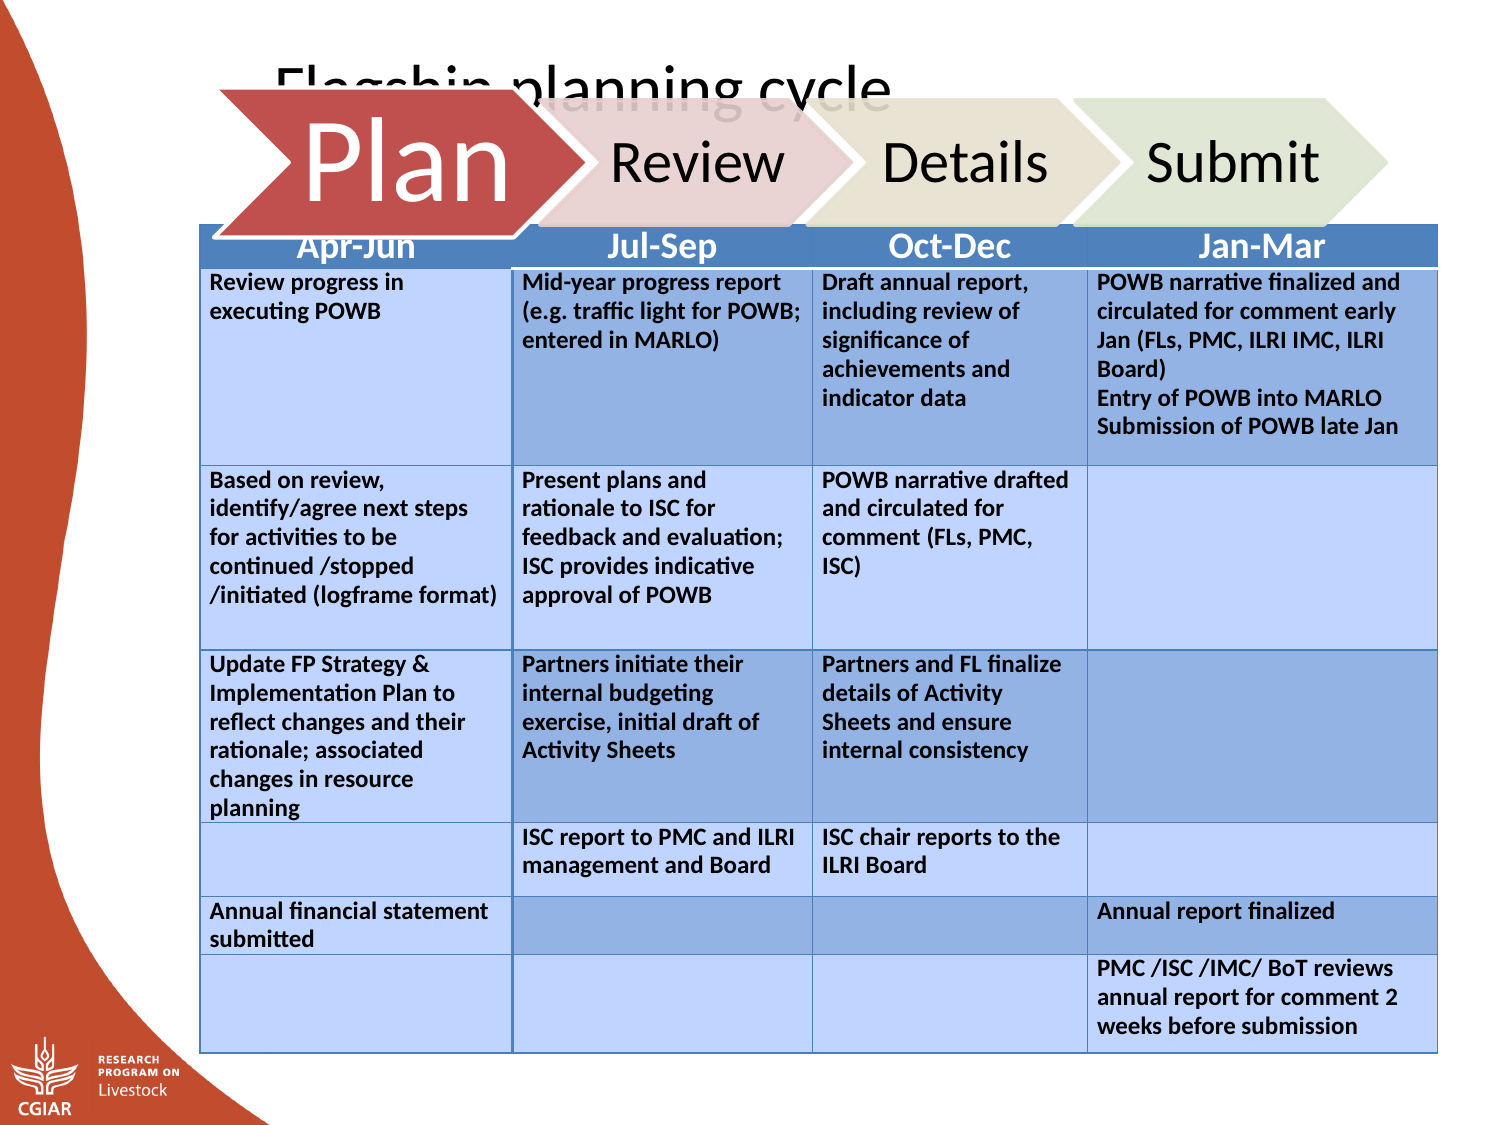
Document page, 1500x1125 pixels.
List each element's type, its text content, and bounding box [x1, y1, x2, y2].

table_cell [1088, 466, 1437, 649]
table_cell Review progress in executing POWB [201, 269, 511, 465]
table_cell Partners initiate their internal budgeting exercise, initial draft of Activity Sheets [514, 651, 812, 822]
table_cell Annual financial statement submitted [201, 897, 511, 954]
table_cell [1088, 651, 1437, 822]
list Flagship planning cycle [212, 37, 1450, 225]
table_cell POWB narrative finalized and circulated for comment early Jan (FLs, PMC, ILRI IMC, ILRI Board) Entry of POWB into MARLO Submission of POWB late Jan [1088, 270, 1437, 465]
table_cell Update FP Strategy & Implementation Plan to reflect changes and their rationale; associated changes in resource planning [201, 651, 511, 822]
table_cell [1088, 823, 1437, 896]
table_cell Mid-year progress report (e.g. traffic light for POWB; entered in MARLO) [514, 270, 812, 465]
table_cell Partners and FL finalize details of Activity Sheets and ensure internal consistency [813, 651, 1087, 822]
table_cell Annual report finalized [1088, 897, 1437, 954]
table_cell [201, 955, 511, 1052]
table_cell Based on review, identify/agree next steps for activities to be continued /stopped /initiated (logframe format) [201, 466, 511, 649]
table_header Jan-Mar [1088, 245, 1437, 267]
table_header Apr-Jun [201, 247, 511, 268]
table_cell [813, 955, 1087, 1052]
table_cell [514, 955, 812, 1052]
table_cell POWB narrative drafted and circulated for comment (FLs, PMC, ISC) [813, 466, 1087, 649]
table_cell ISC chair reports to the ILRI Board [813, 823, 1087, 896]
table_cell [201, 823, 511, 896]
table_cell PMC /ISC /IMC/ BoT reviews annual report for comment 2 weeks before submission [1088, 955, 1437, 1052]
table_cell [514, 897, 812, 954]
table_cell ISC report to PMC and ILRI management and Board [514, 823, 812, 896]
table_cell Present plans and rationale to ISC for feedback and evaluation; ISC provides indicative approval of POWB [514, 466, 812, 649]
table_cell [813, 897, 1087, 954]
table_header Oct-Dec [813, 247, 1087, 267]
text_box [162, 87, 1438, 238]
table_cell Draft annual report, including review of significance of achievements and indicator data [813, 270, 1087, 465]
table_header Jul-Sep [514, 247, 812, 267]
picture [0, 0, 270, 1125]
